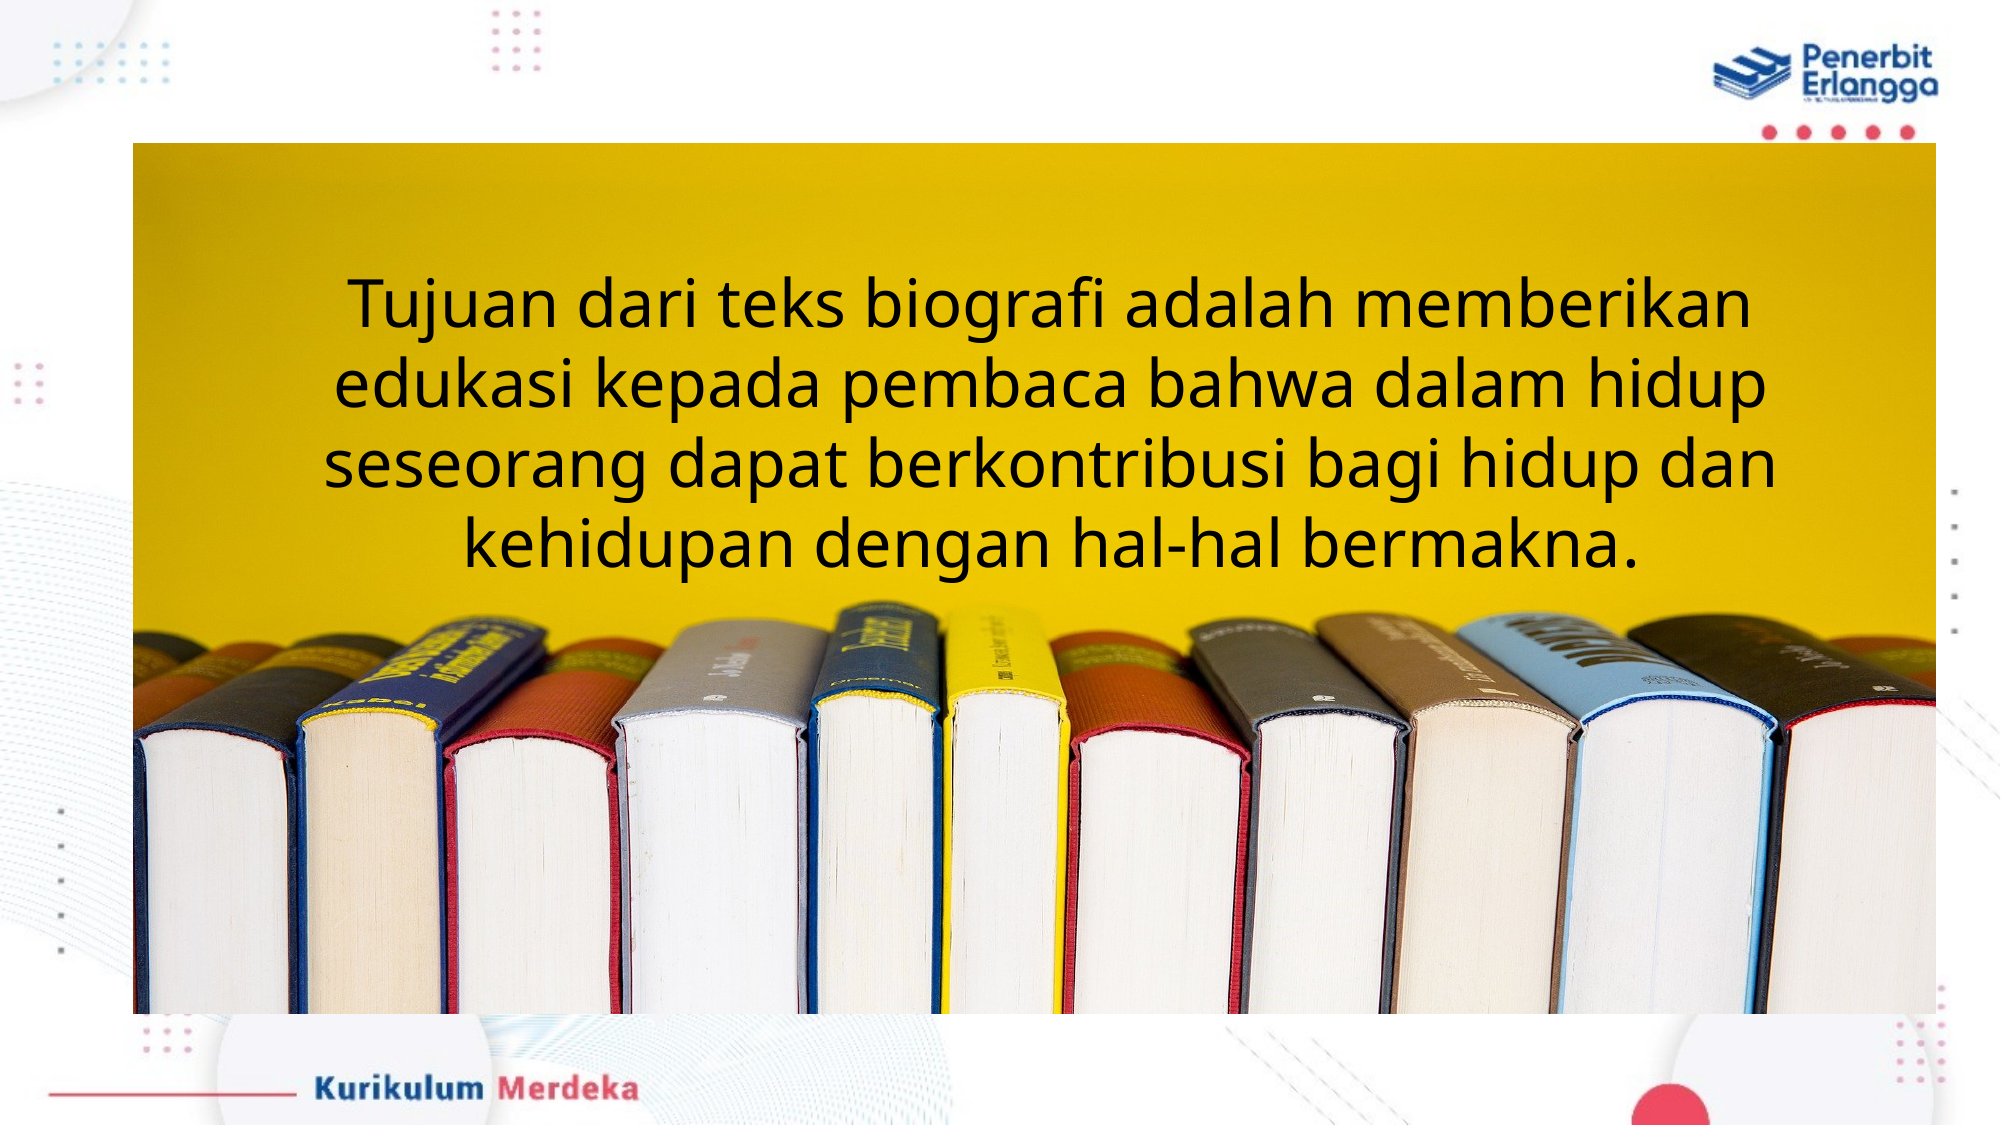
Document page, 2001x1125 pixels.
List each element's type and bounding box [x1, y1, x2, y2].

list [133, 143, 1936, 1014]
picture [0, 0, 2001, 1125]
